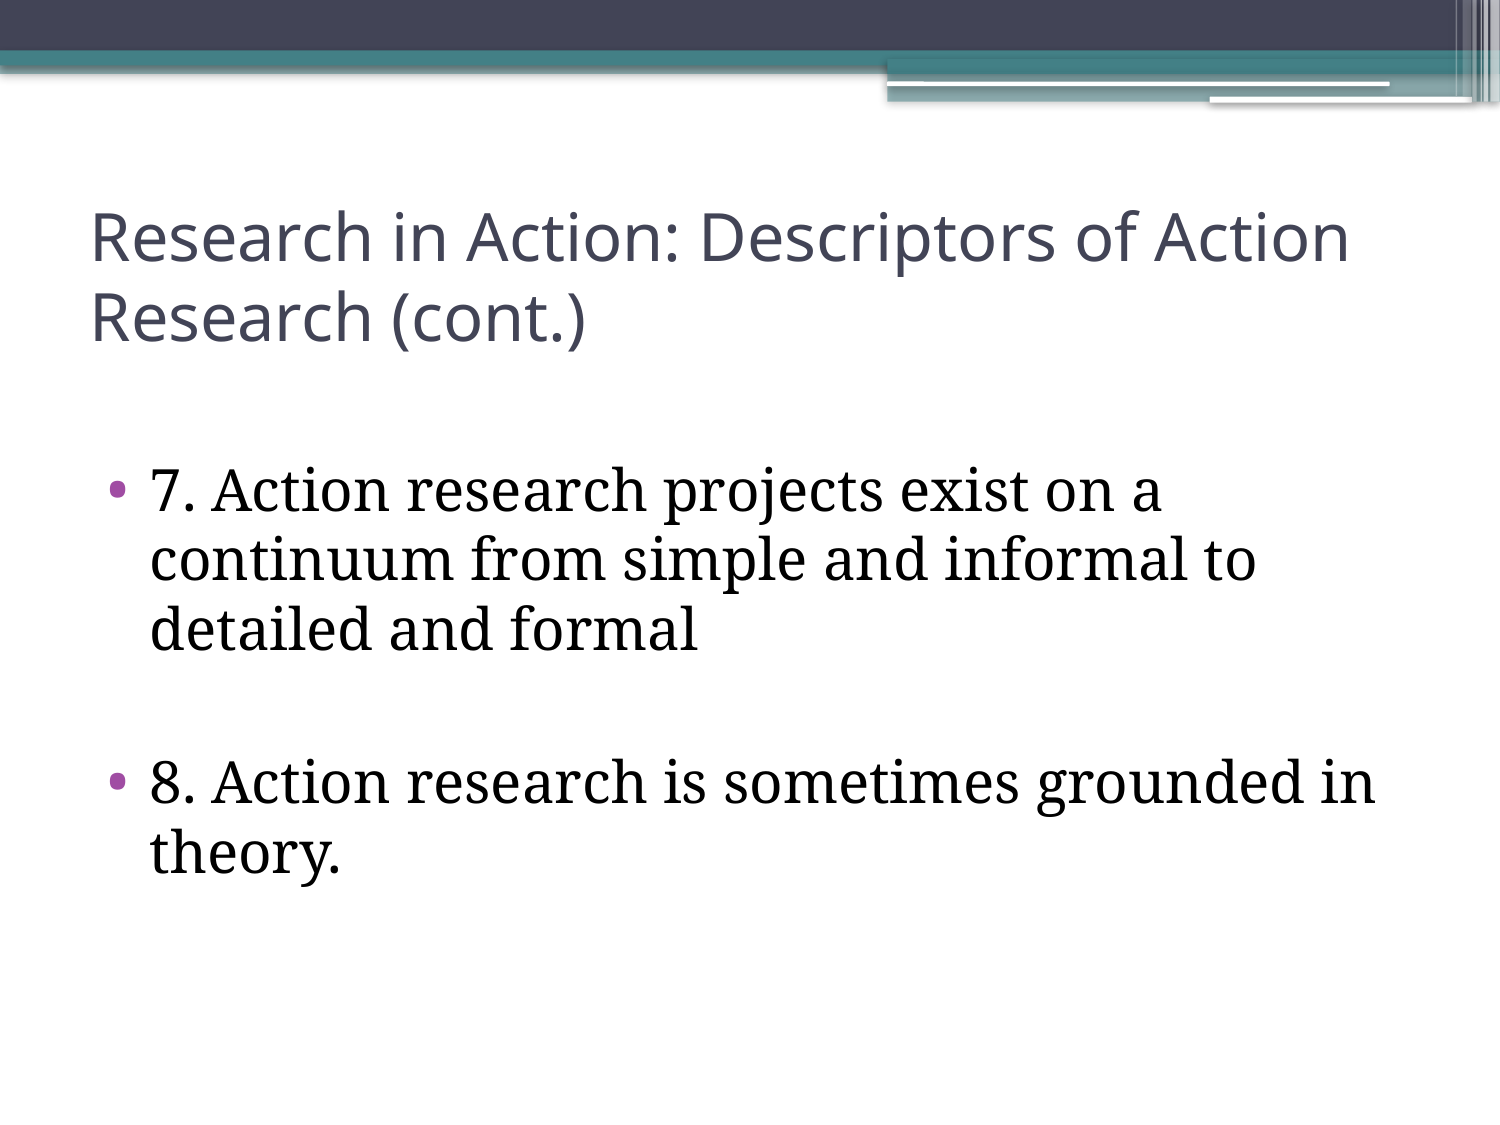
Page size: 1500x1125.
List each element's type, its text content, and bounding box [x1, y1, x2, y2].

list 7. Action research projects exist on a continuum from simple and informal to detailed and formal 8. Action research is sometimes grounded in theory. [75, 368, 1425, 1079]
title Research in Action: Descriptors of Action Research (cont.) [75, 187, 1425, 363]
